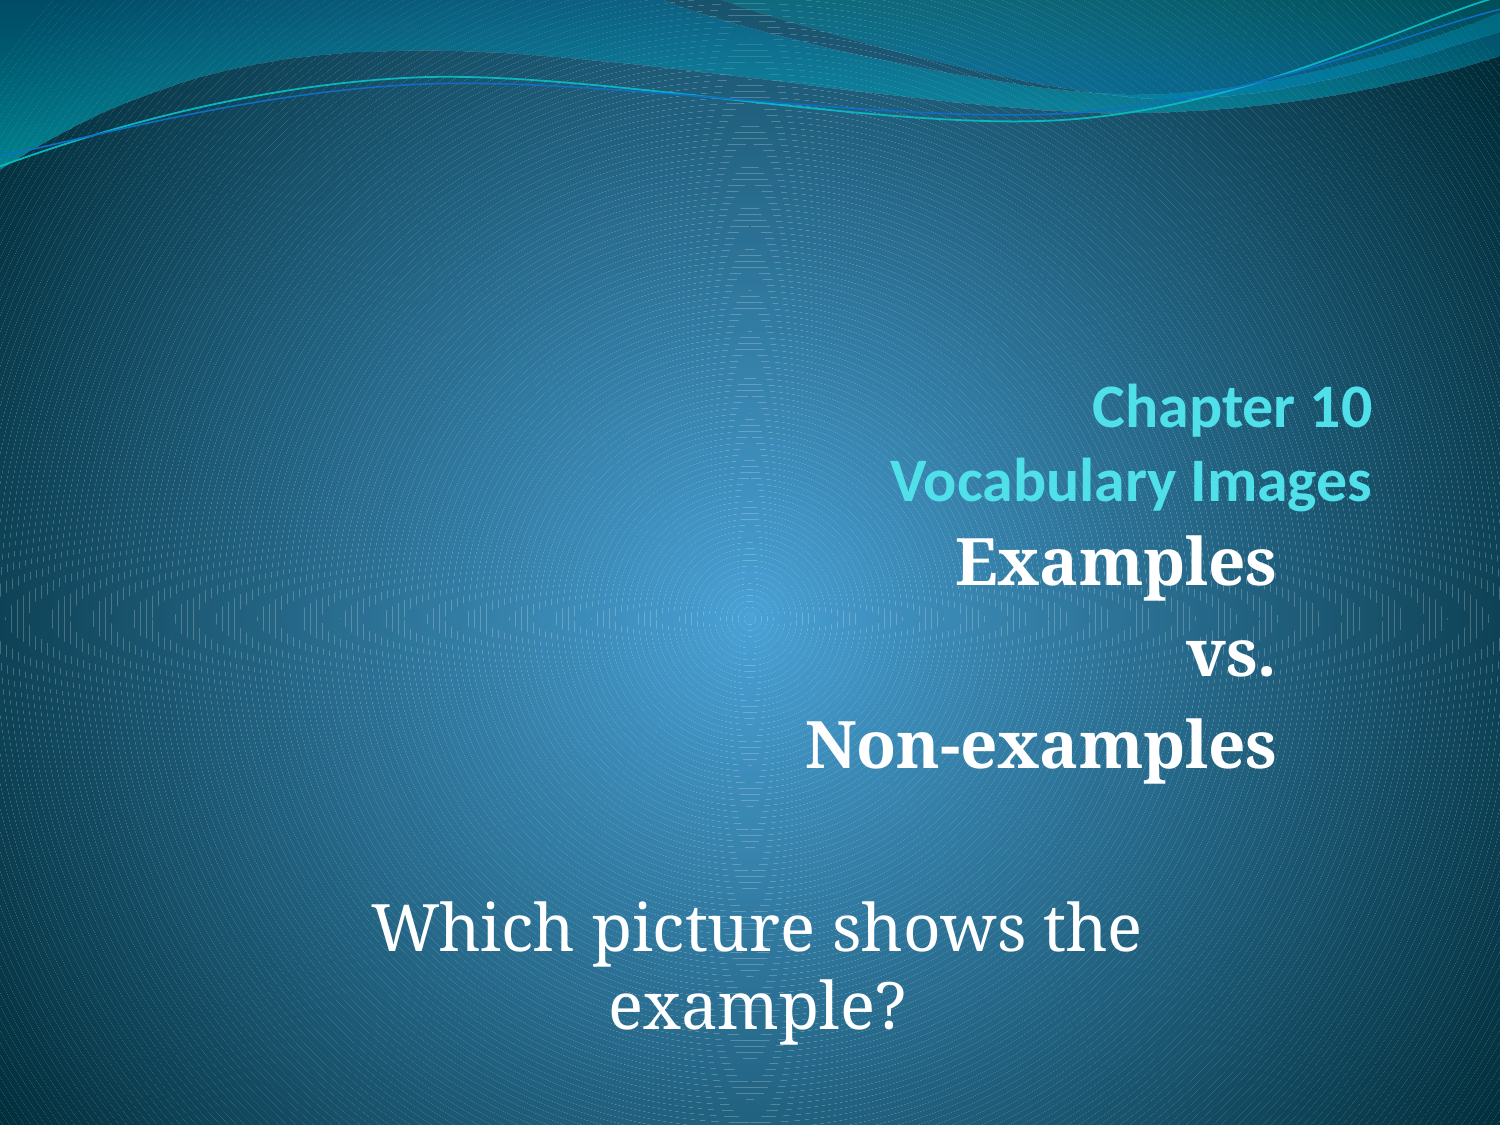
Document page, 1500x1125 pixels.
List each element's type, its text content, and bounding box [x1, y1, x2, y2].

title Chapter 10 Vocabulary Images [87, 362, 1376, 663]
subtitle Examples vs. Non-examples Which picture shows the example? [237, 512, 1288, 1050]
